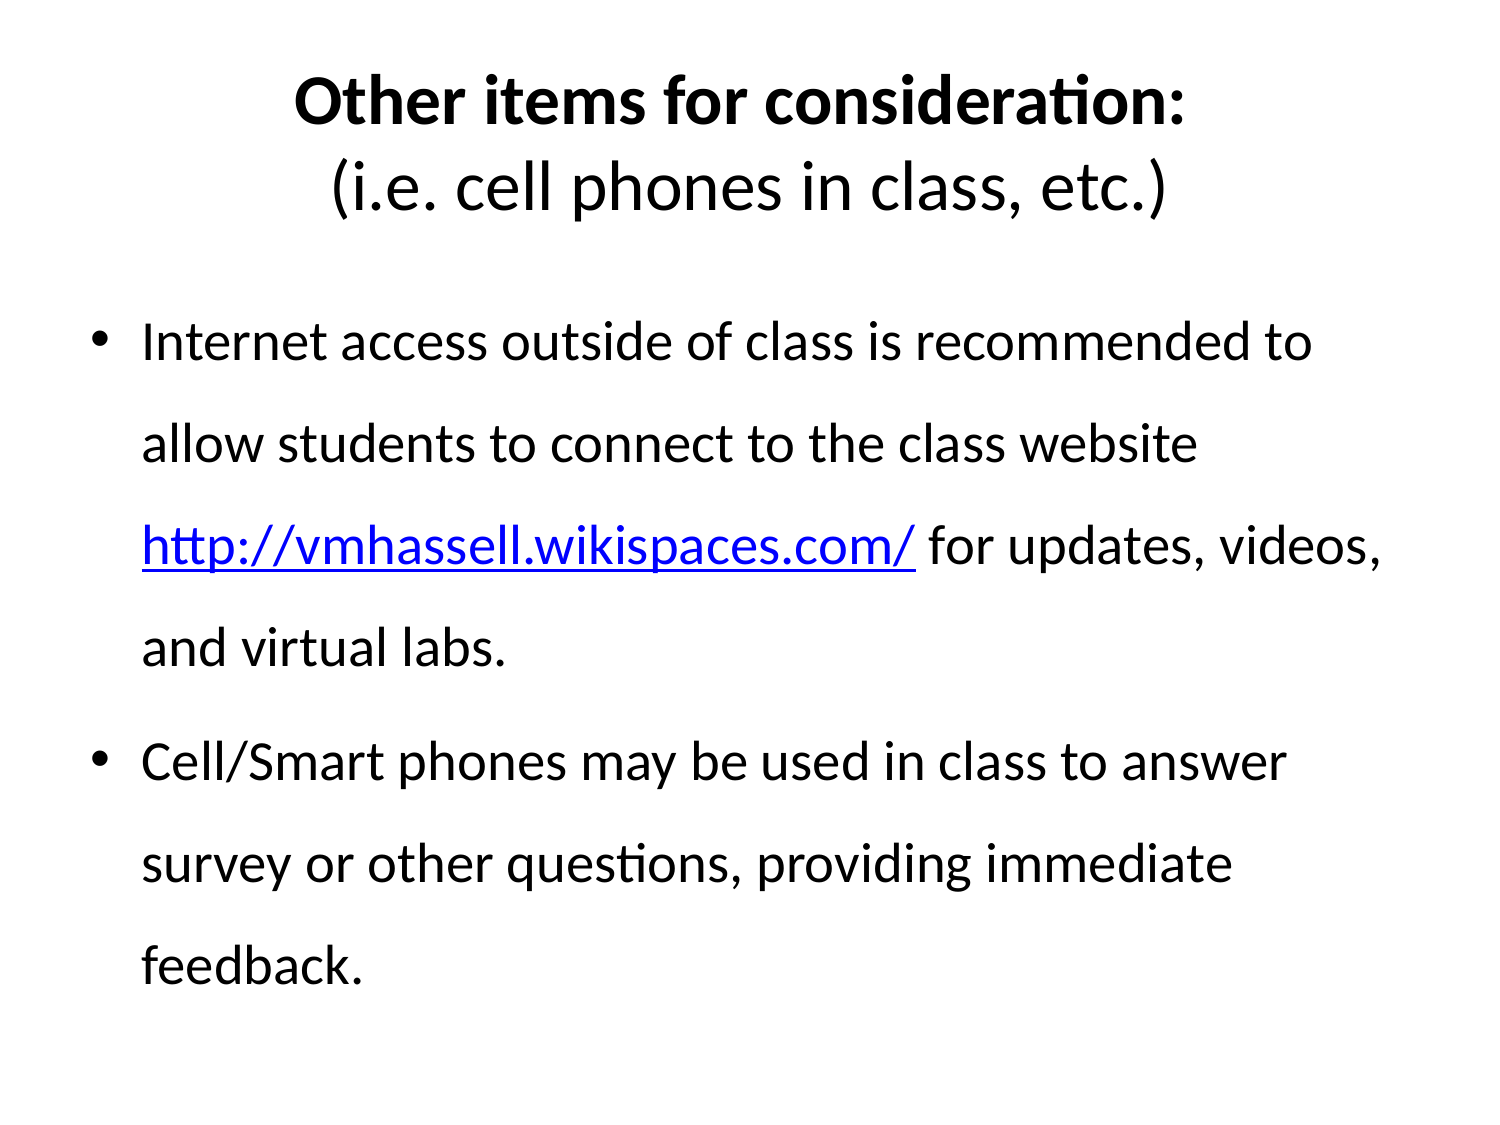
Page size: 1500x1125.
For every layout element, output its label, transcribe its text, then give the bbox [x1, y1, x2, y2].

list Internet access outside of class is recommended to allow students to connect to the class website http://vmhassell.wikispaces.com/ for updates, videos, and virtual labs. Cell/Smart phones may be used in class to answer survey or other questions, providing immediate feedback. [75, 262, 1425, 1005]
title Other items for consideration: (i.e. cell phones in class, etc.) [75, 45, 1425, 233]
